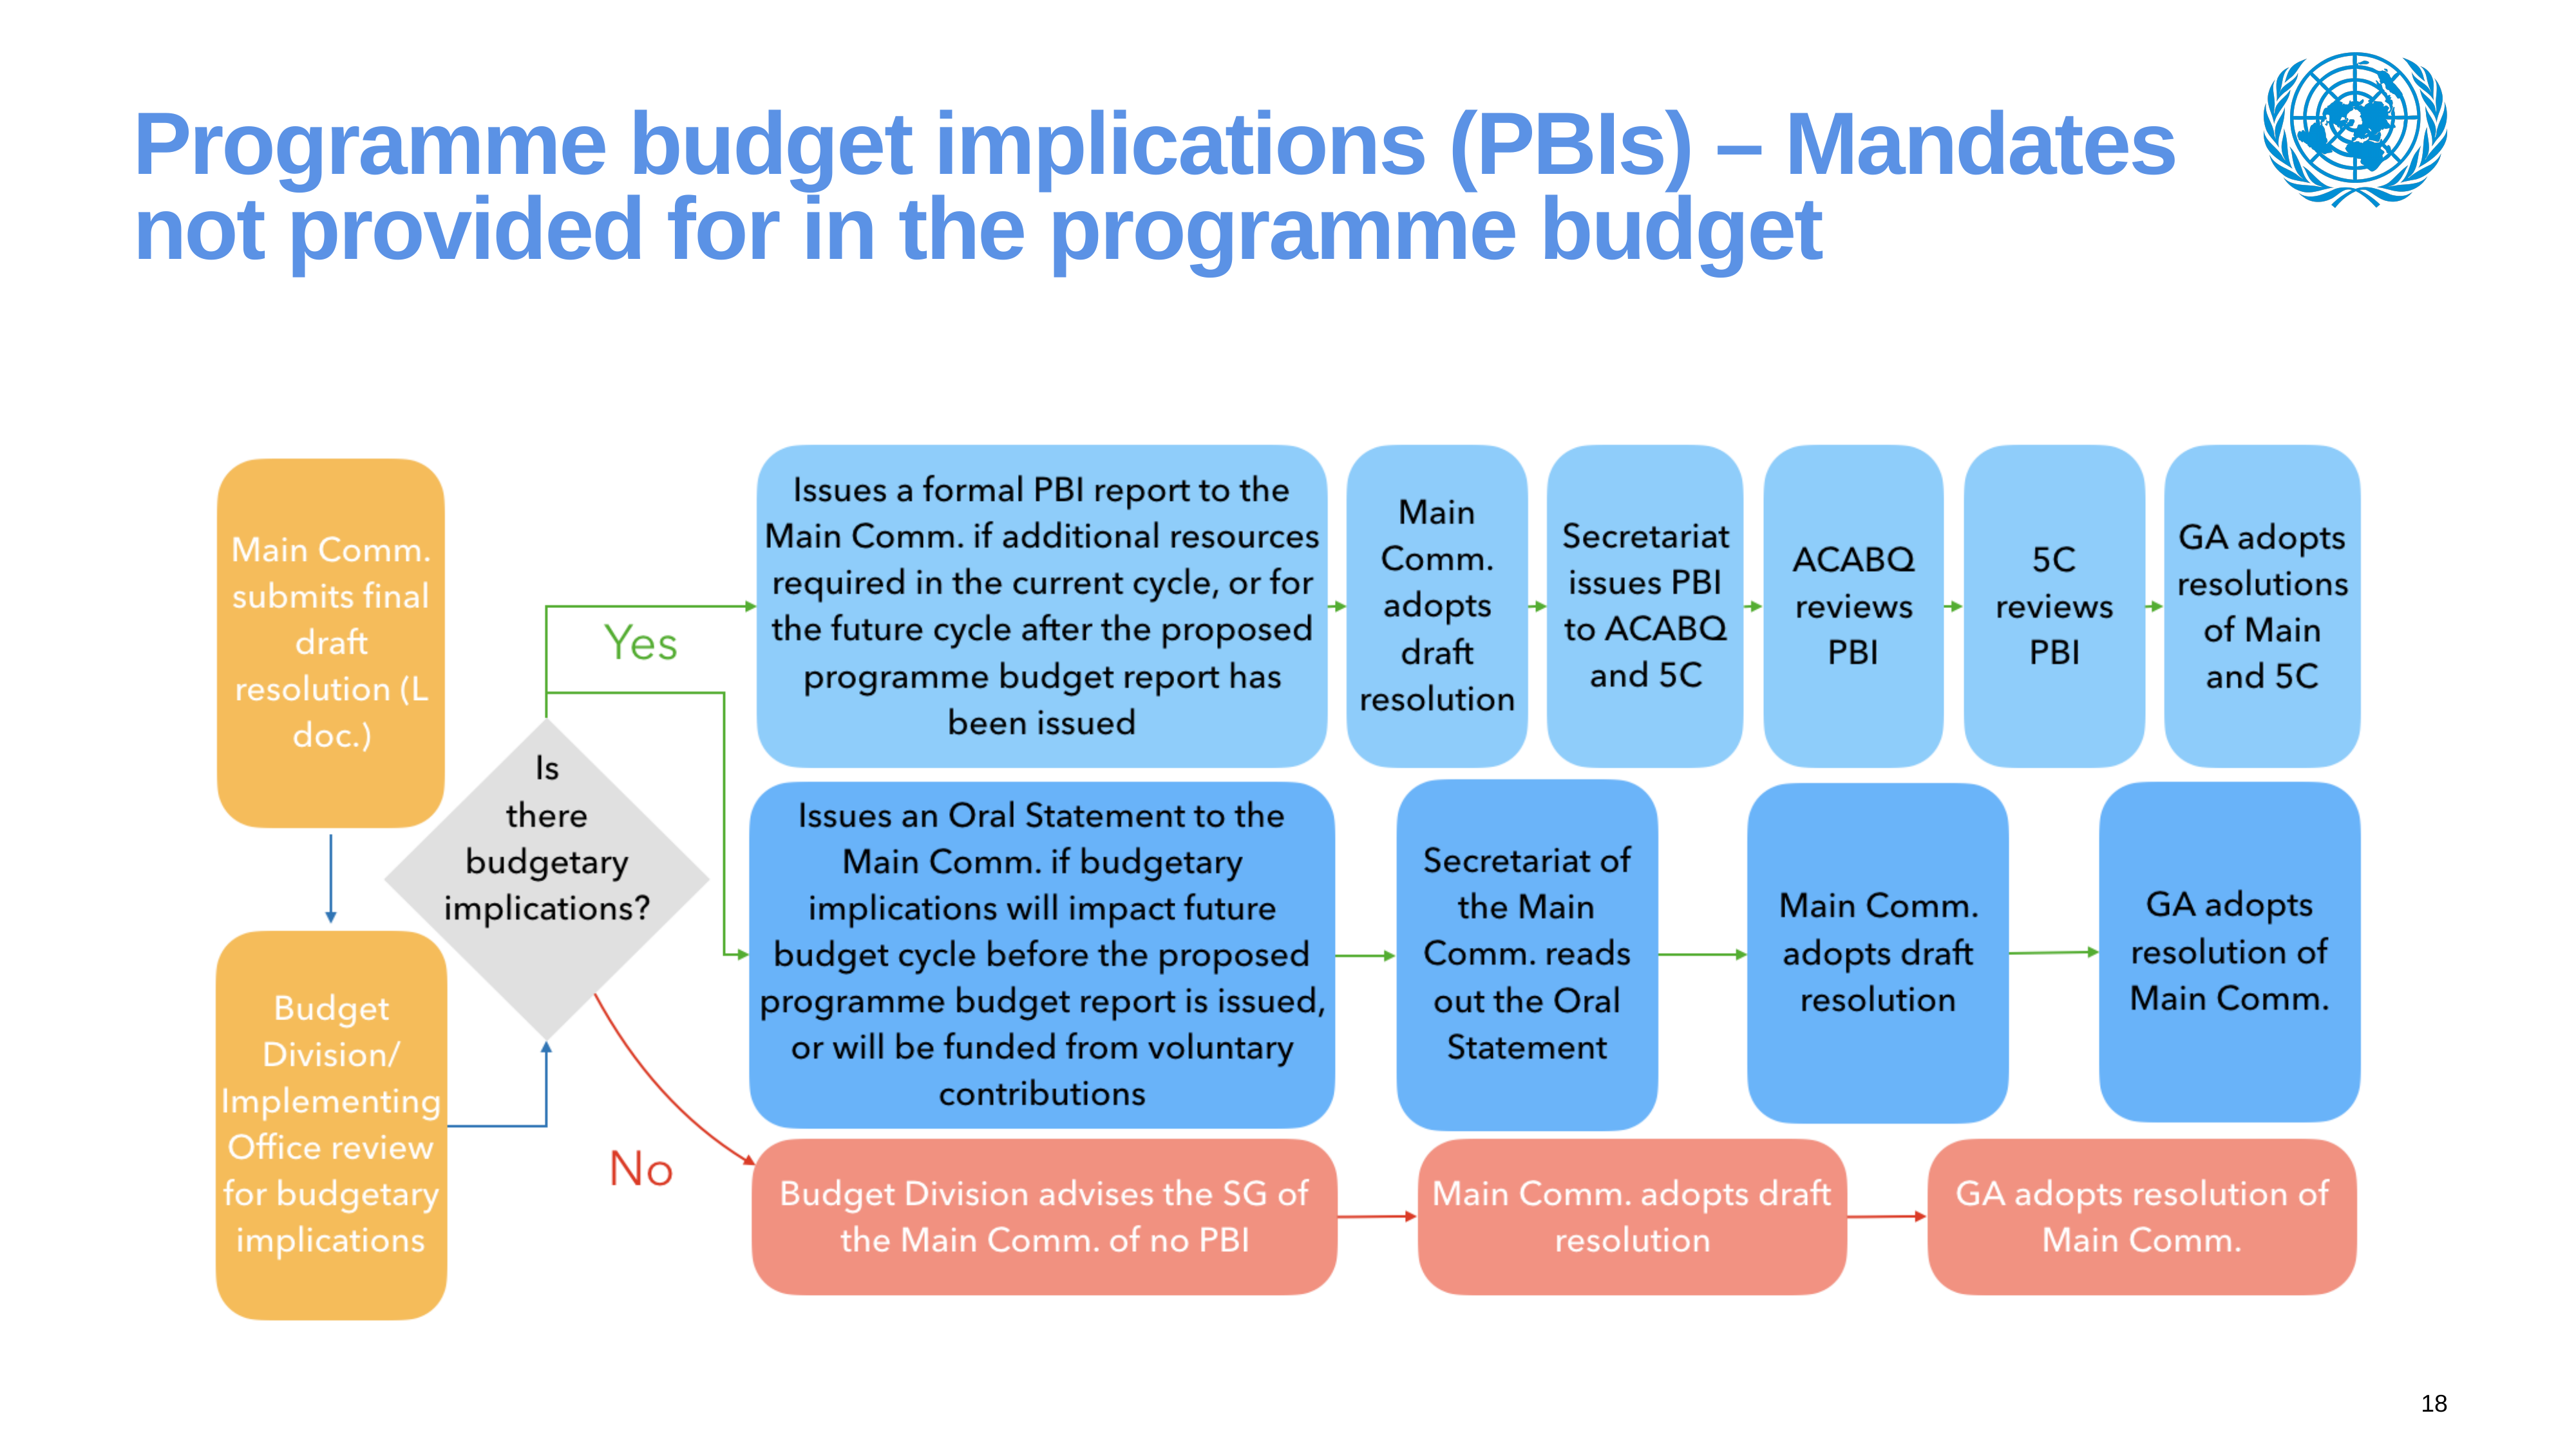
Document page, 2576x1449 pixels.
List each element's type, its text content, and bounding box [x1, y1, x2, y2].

picture [2307, 86, 2325, 116]
picture [181, 404, 2395, 1361]
picture [2357, 82, 2378, 96]
picture [2307, 120, 2316, 131]
picture [2342, 130, 2353, 140]
picture [2347, 109, 2362, 128]
picture [2357, 159, 2363, 166]
picture [2325, 151, 2353, 166]
picture [2264, 52, 2447, 208]
picture [2357, 70, 2380, 83]
picture [2385, 120, 2403, 149]
picture [2334, 124, 2340, 131]
slide_number 18 [2415, 1381, 2454, 1423]
picture [2313, 156, 2353, 179]
picture [2394, 75, 2417, 115]
picture [2357, 95, 2369, 106]
title Programme budget implications (PBIs) – Mandates not provided for in the programme budget [127, 100, 2235, 252]
picture [2294, 120, 2304, 136]
picture [2294, 76, 2316, 116]
picture [2332, 138, 2347, 152]
picture [2376, 94, 2389, 107]
picture [2381, 129, 2389, 140]
picture [2382, 84, 2404, 115]
picture [2341, 95, 2353, 104]
picture [2356, 137, 2369, 142]
picture [2357, 56, 2396, 77]
picture [2323, 70, 2353, 88]
picture [2322, 115, 2334, 141]
picture [2314, 56, 2353, 79]
picture [2333, 82, 2353, 97]
picture [2357, 156, 2397, 179]
picture [2298, 140, 2316, 159]
picture [2382, 147, 2387, 156]
picture [2394, 120, 2417, 159]
picture [2320, 95, 2334, 116]
